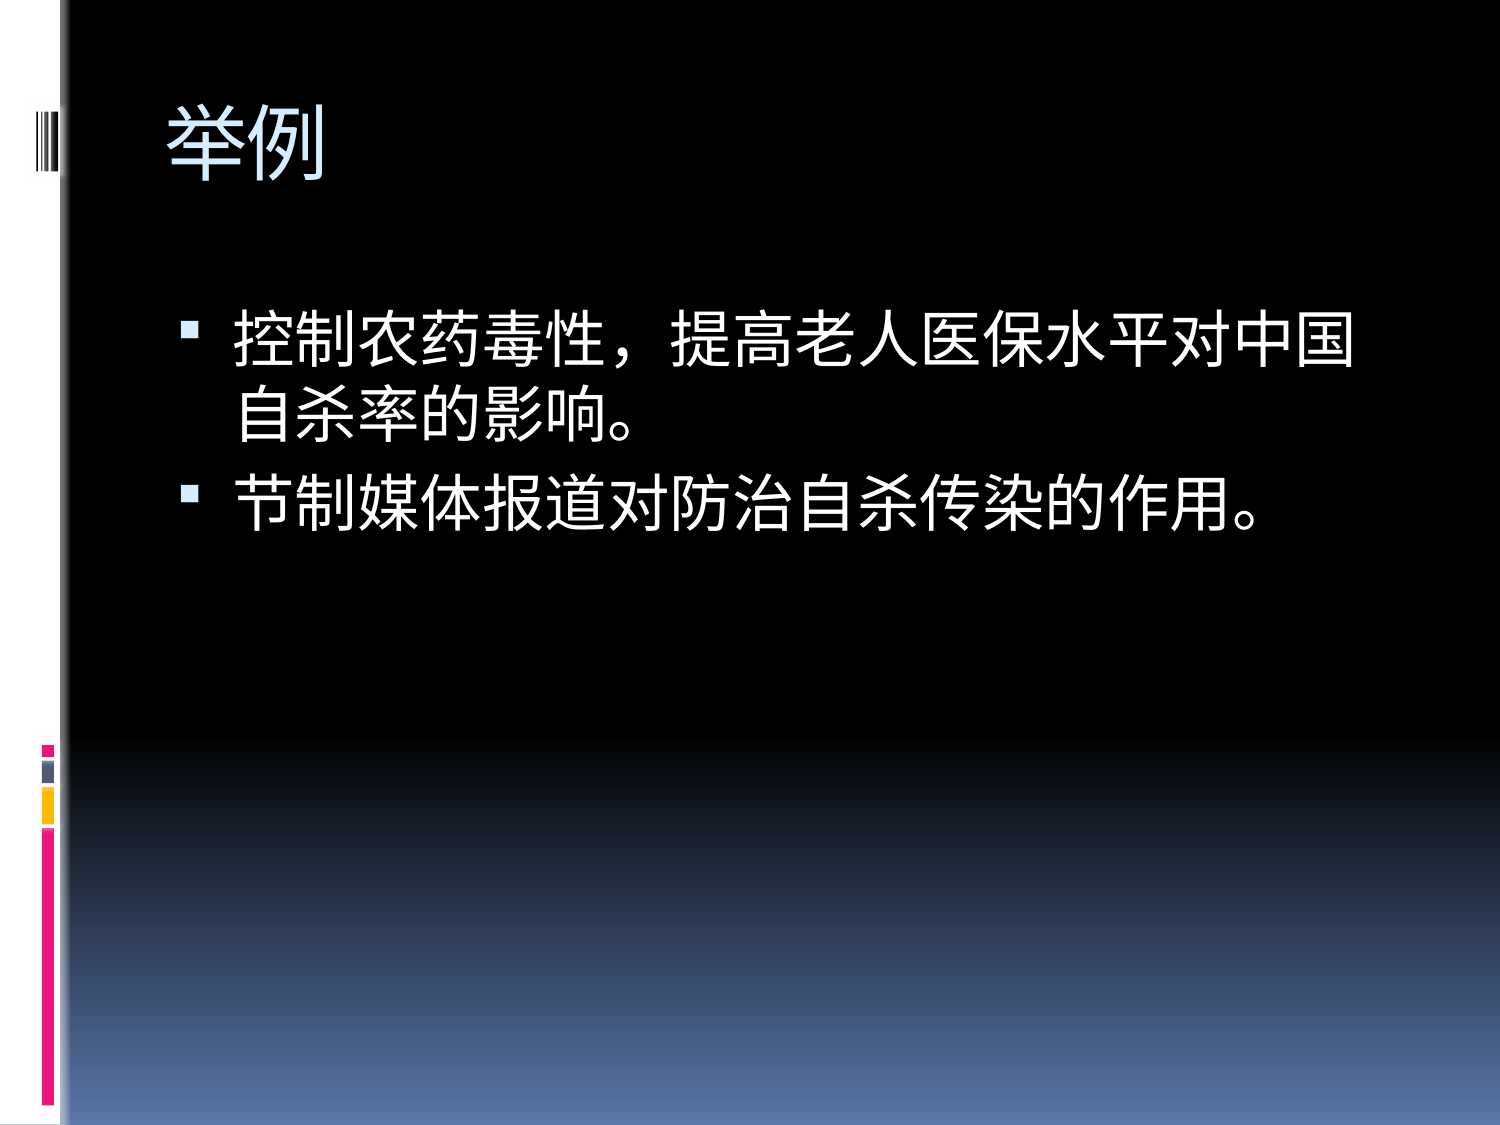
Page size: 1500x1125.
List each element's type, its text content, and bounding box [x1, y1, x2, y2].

list 控制农药毒性，提高老人医保水平对中国自杀率的影响。 节制媒体报道对防治自杀传染的作用。 [150, 292, 1425, 1043]
title 举例 [150, 83, 1425, 234]
